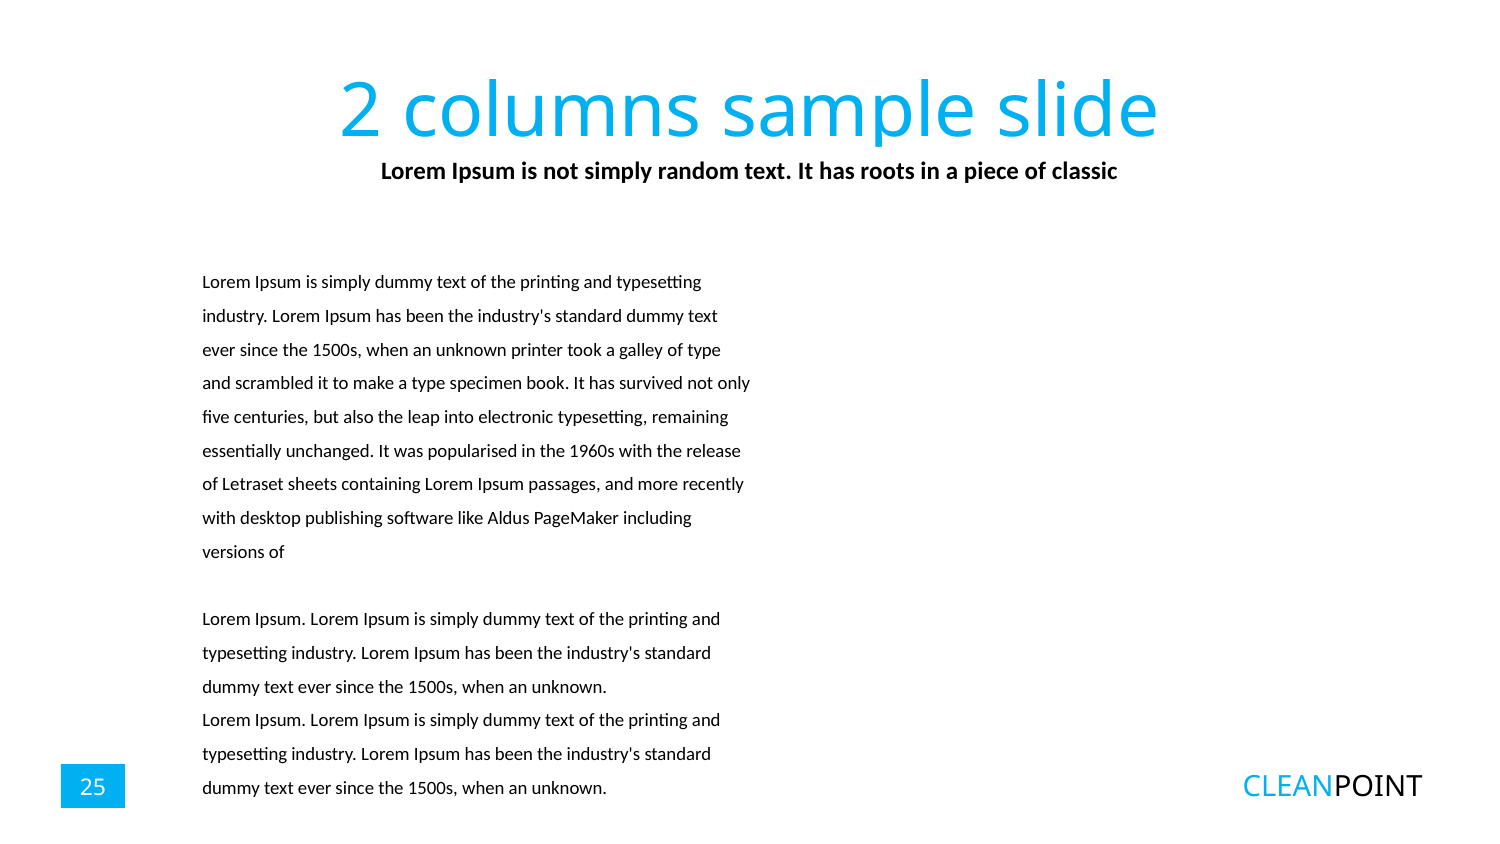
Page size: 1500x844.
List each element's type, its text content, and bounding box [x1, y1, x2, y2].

text_box Lorem Ipsum is simply dummy text of the printing and typesetting industry. Lorem Ipsum has been the industry's standard dummy text ever since the 1500s, when an unknown printer took a galley of type and scrambled it to make a type specimen book. It has survived not only five centuries, but also the leap into electronic typesetting, remaining essentially unchanged. It was popularised in the 1960s with the release of Letraset sheets containing Lorem Ipsum passages, and more recently with desktop publishing software like Aldus PageMaker including versions of Lorem Ipsum. Lorem Ipsum is simply dummy text of the printing and typesetting industry. Lorem Ipsum has been the industry's standard dummy text ever since the 1500s, when an unknown. Lorem Ipsum. Lorem Ipsum is simply dummy text of the printing and typesetting industry. Lorem Ipsum has been the industry's standard dummy text ever since the 1500s, when an unknown. type specimen book. It has survived not only five centuries, but also the leap into electronic typesetting, remaining essentially unchanged. It was popularised in the 1960s with the release of Letraset sheets containing Lorem Ipsum passages, and more recently with desktop publishing software like Aldus PageMaker including versions of the 1960s with the release of Letraset sheets containing Lorem Ipsum passages the 1960s with the release of Letraset sheets containing Lorem Ipsum passages [149, 251, 1350, 844]
text_box Lorem Ipsum is not simply random text. It has roots in a piece of classic [337, 146, 1163, 192]
text_box CLEANPOINT [1350, 746, 1438, 810]
text_box 25 [59, 762, 127, 810]
title 2 columns sample slide [300, 96, 1200, 160]
